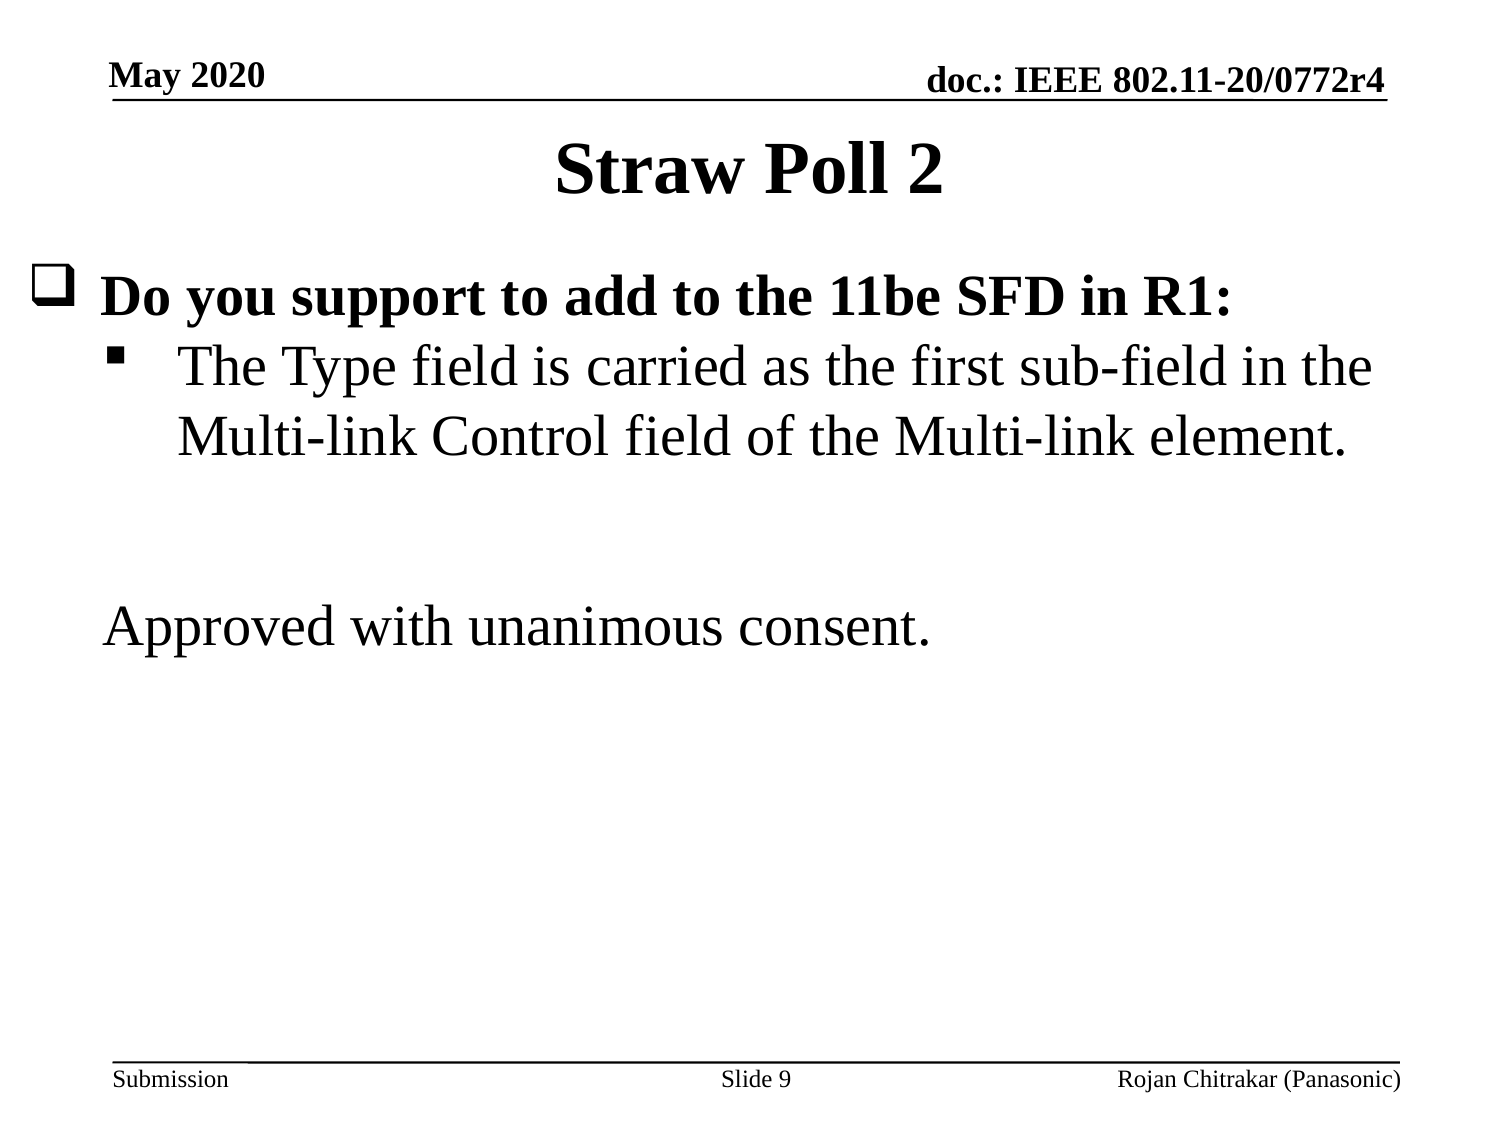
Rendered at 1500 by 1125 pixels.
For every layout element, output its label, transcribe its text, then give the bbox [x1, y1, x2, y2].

slide_number Slide 9 [712, 1061, 800, 1093]
footer Rojan Chitrakar (Panasonic) [949, 1061, 1402, 1093]
text_box Straw Poll 2 [0, 111, 1500, 225]
text_box Do you support to add to the 11be SFD in R1: The Type field is carried as the first sub-field in the Multi-link Control field of the Multi-link element. Approved with unanimous consent. [12, 249, 1475, 745]
